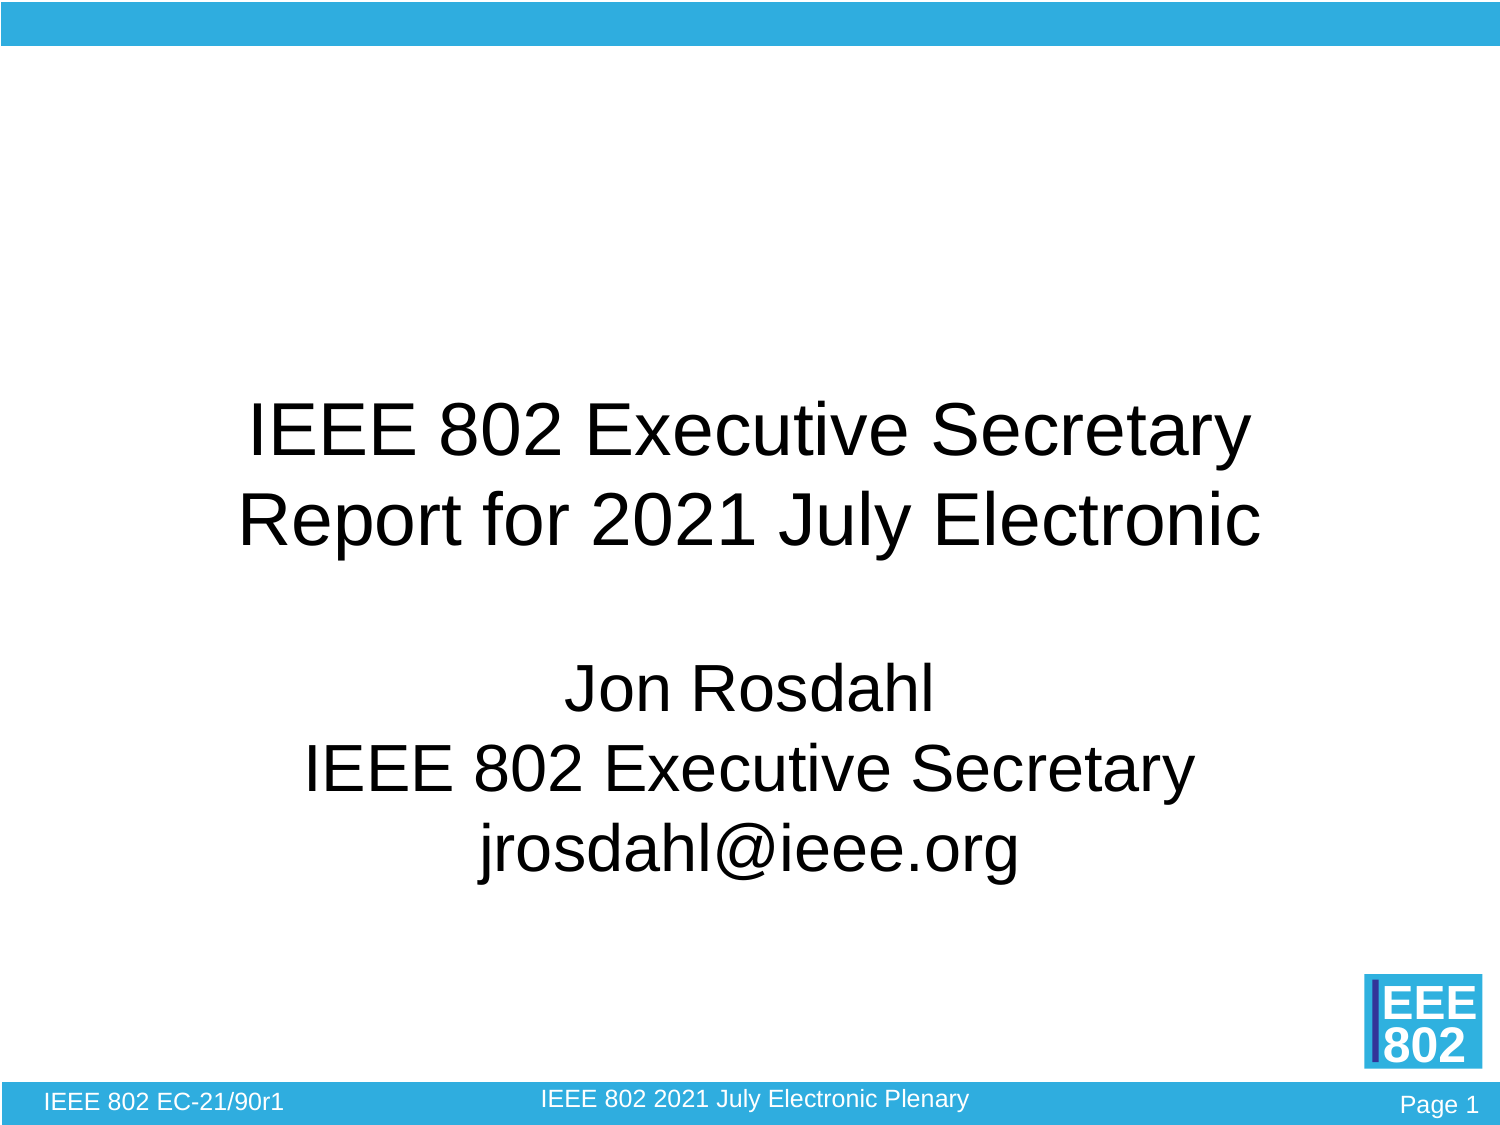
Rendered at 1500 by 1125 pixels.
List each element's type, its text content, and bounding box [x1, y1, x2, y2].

subtitle Jon Rosdahl IEEE 802 Executive Secretary jrosdahl@ieee.org [225, 637, 1275, 925]
footer IEEE 802 EC-21/90r1 [3, 1077, 325, 1123]
title IEEE 802 Executive Secretary Report for 2021 July Electronic [112, 349, 1388, 591]
